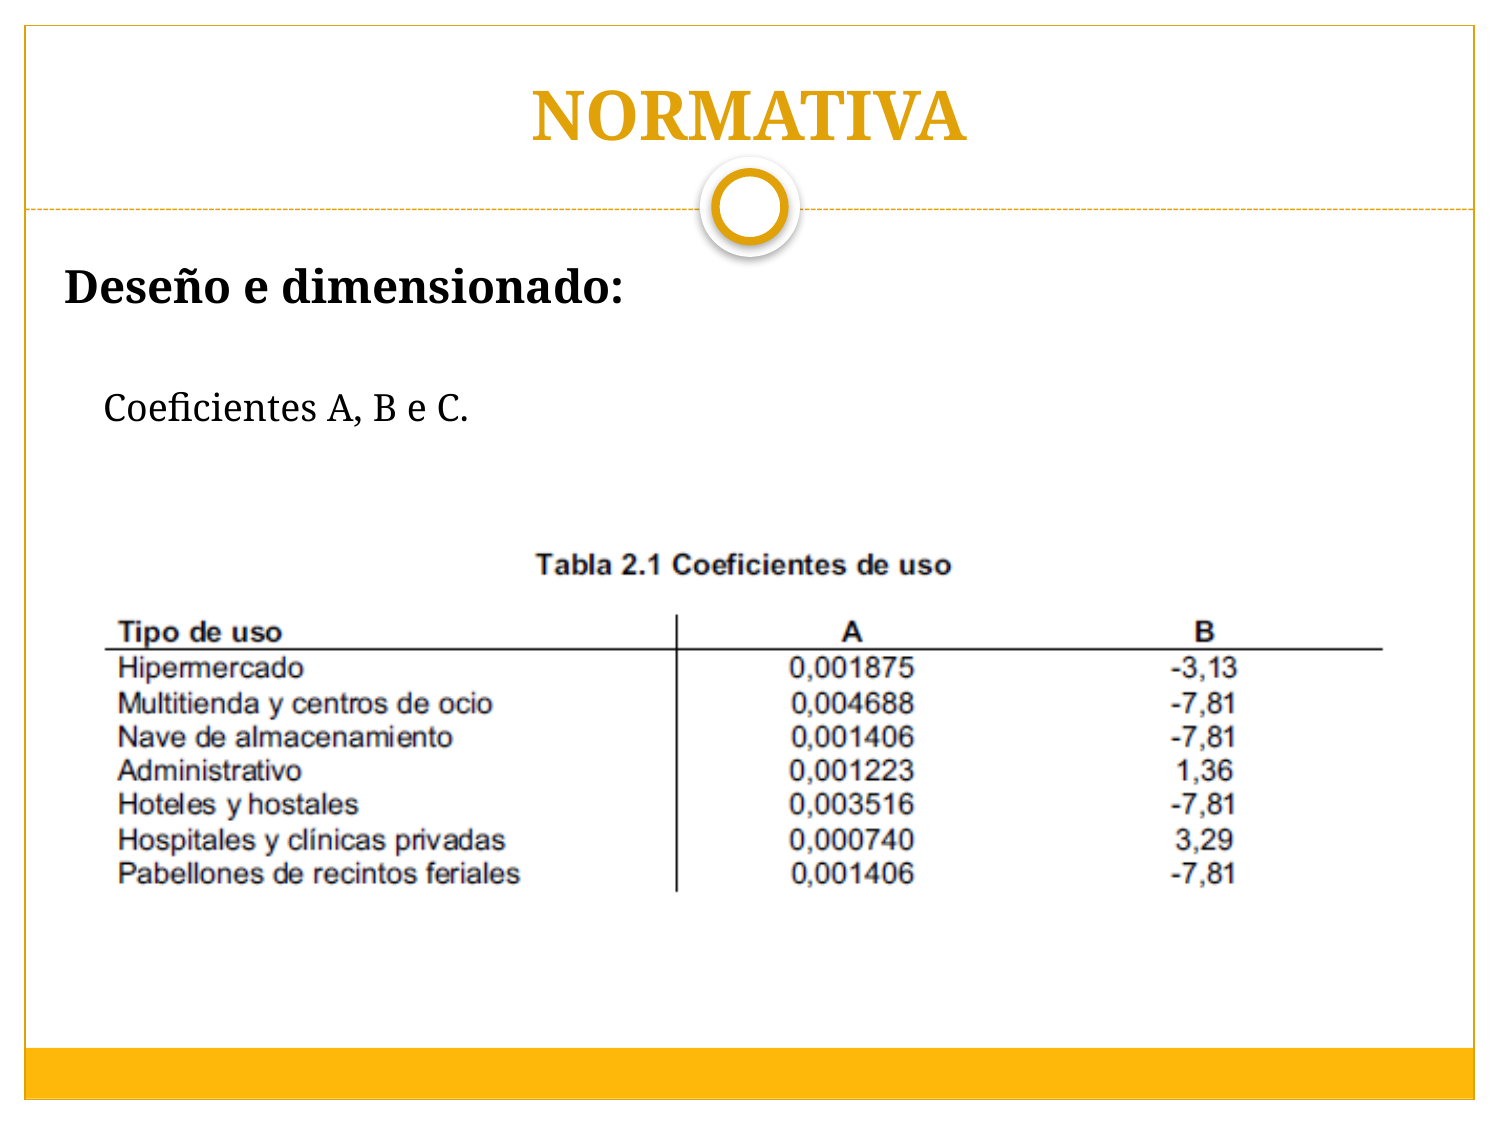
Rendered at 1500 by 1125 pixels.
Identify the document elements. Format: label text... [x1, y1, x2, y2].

picture [52, 550, 1419, 906]
list Deseño e dimensionado: Coeficientes A, B e C. [49, 250, 1445, 1001]
title NORMATIVA [49, 37, 1450, 162]
